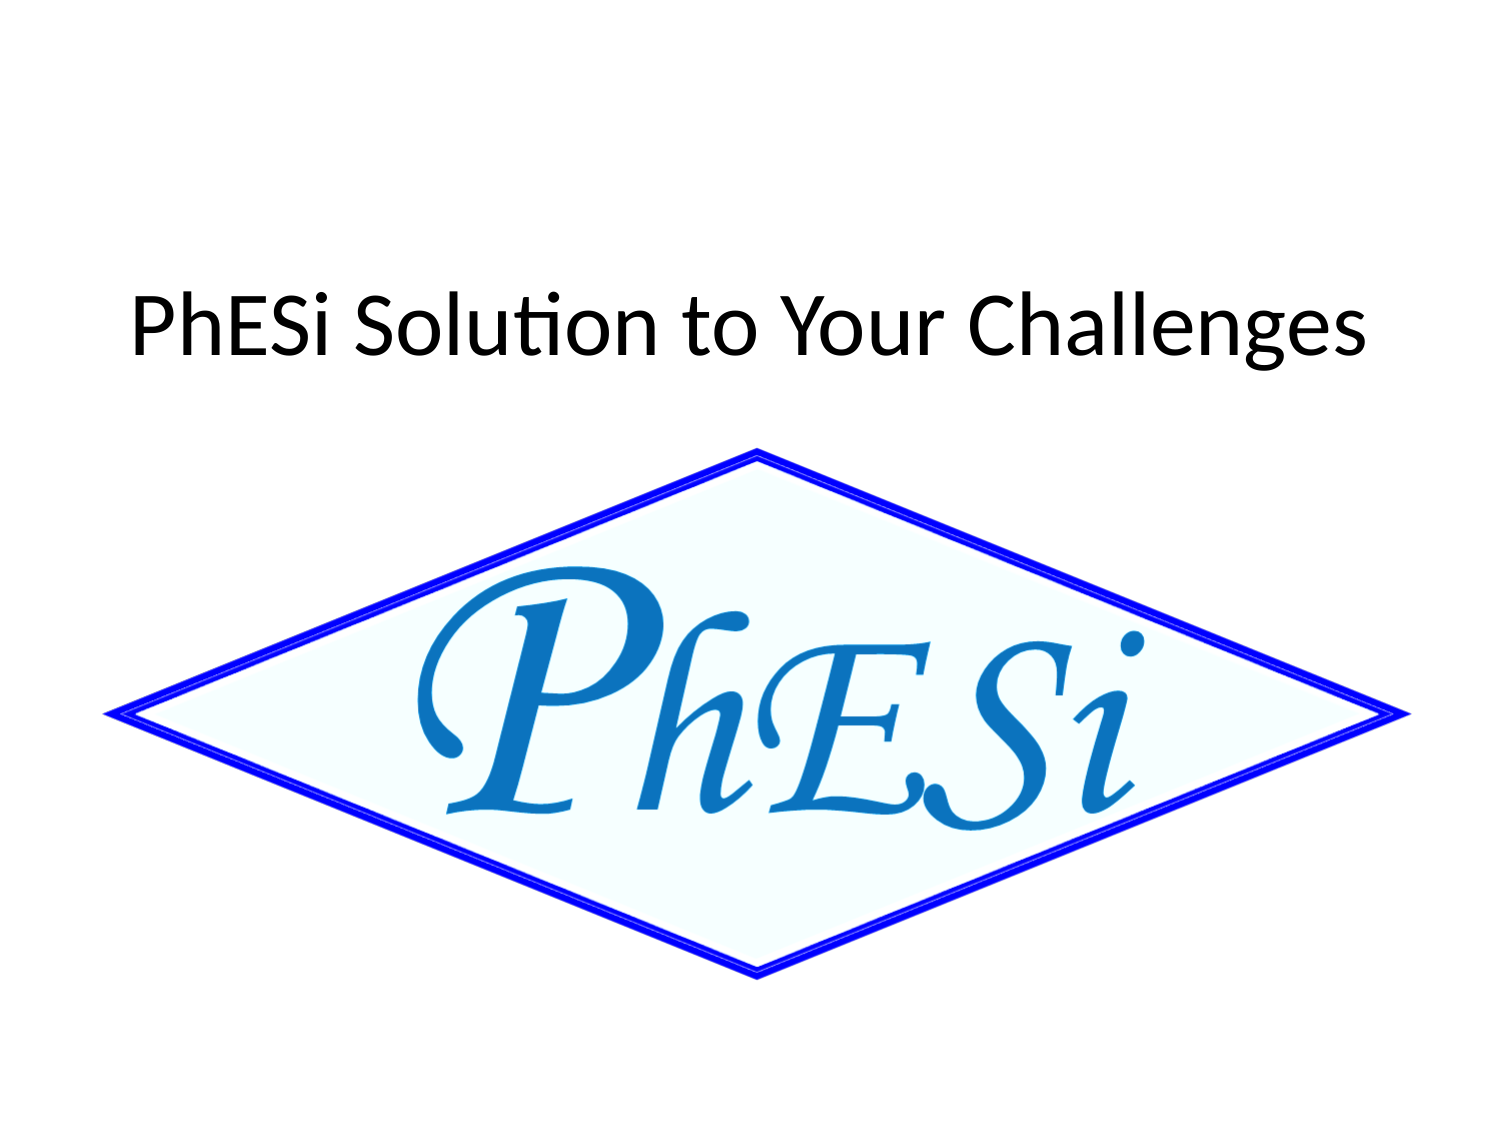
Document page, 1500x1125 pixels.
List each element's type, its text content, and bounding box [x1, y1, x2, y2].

picture [99, 324, 1415, 1125]
title PhESi Solution to Your Challenges [75, 224, 1425, 413]
